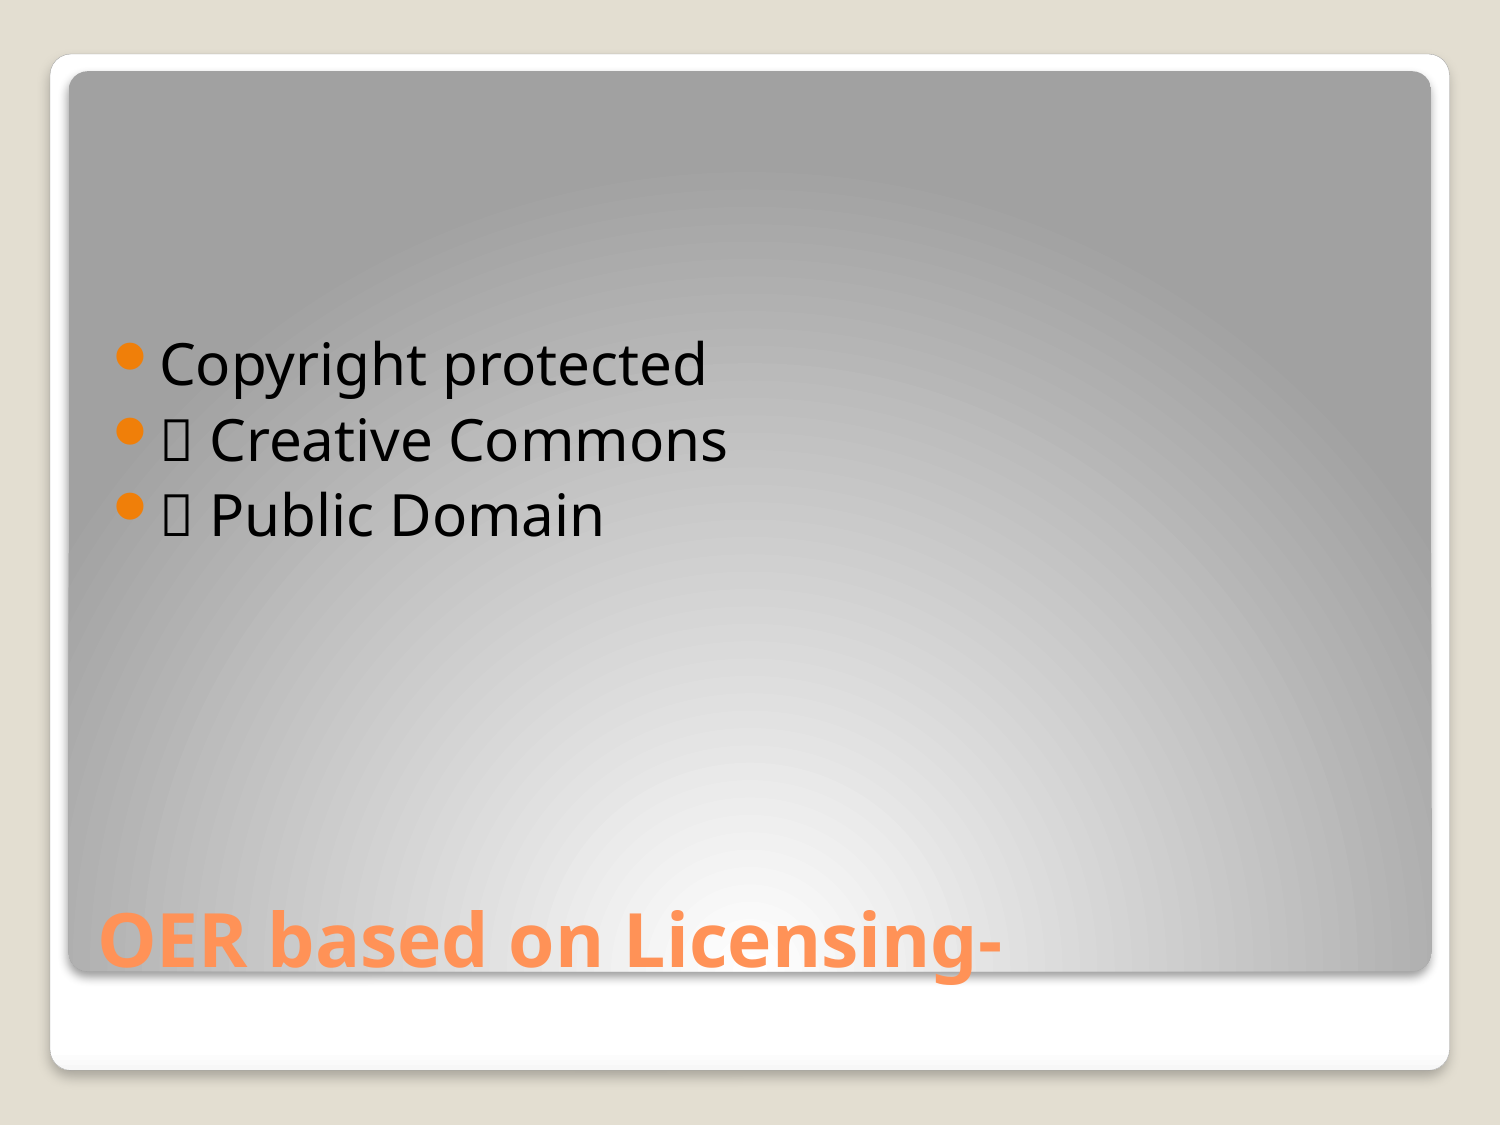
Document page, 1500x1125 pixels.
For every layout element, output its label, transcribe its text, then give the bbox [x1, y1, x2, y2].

list Copyright protected  Creative Commons  Public Domain [82, 312, 1425, 774]
title OER based on Licensing- [82, 817, 1425, 990]
